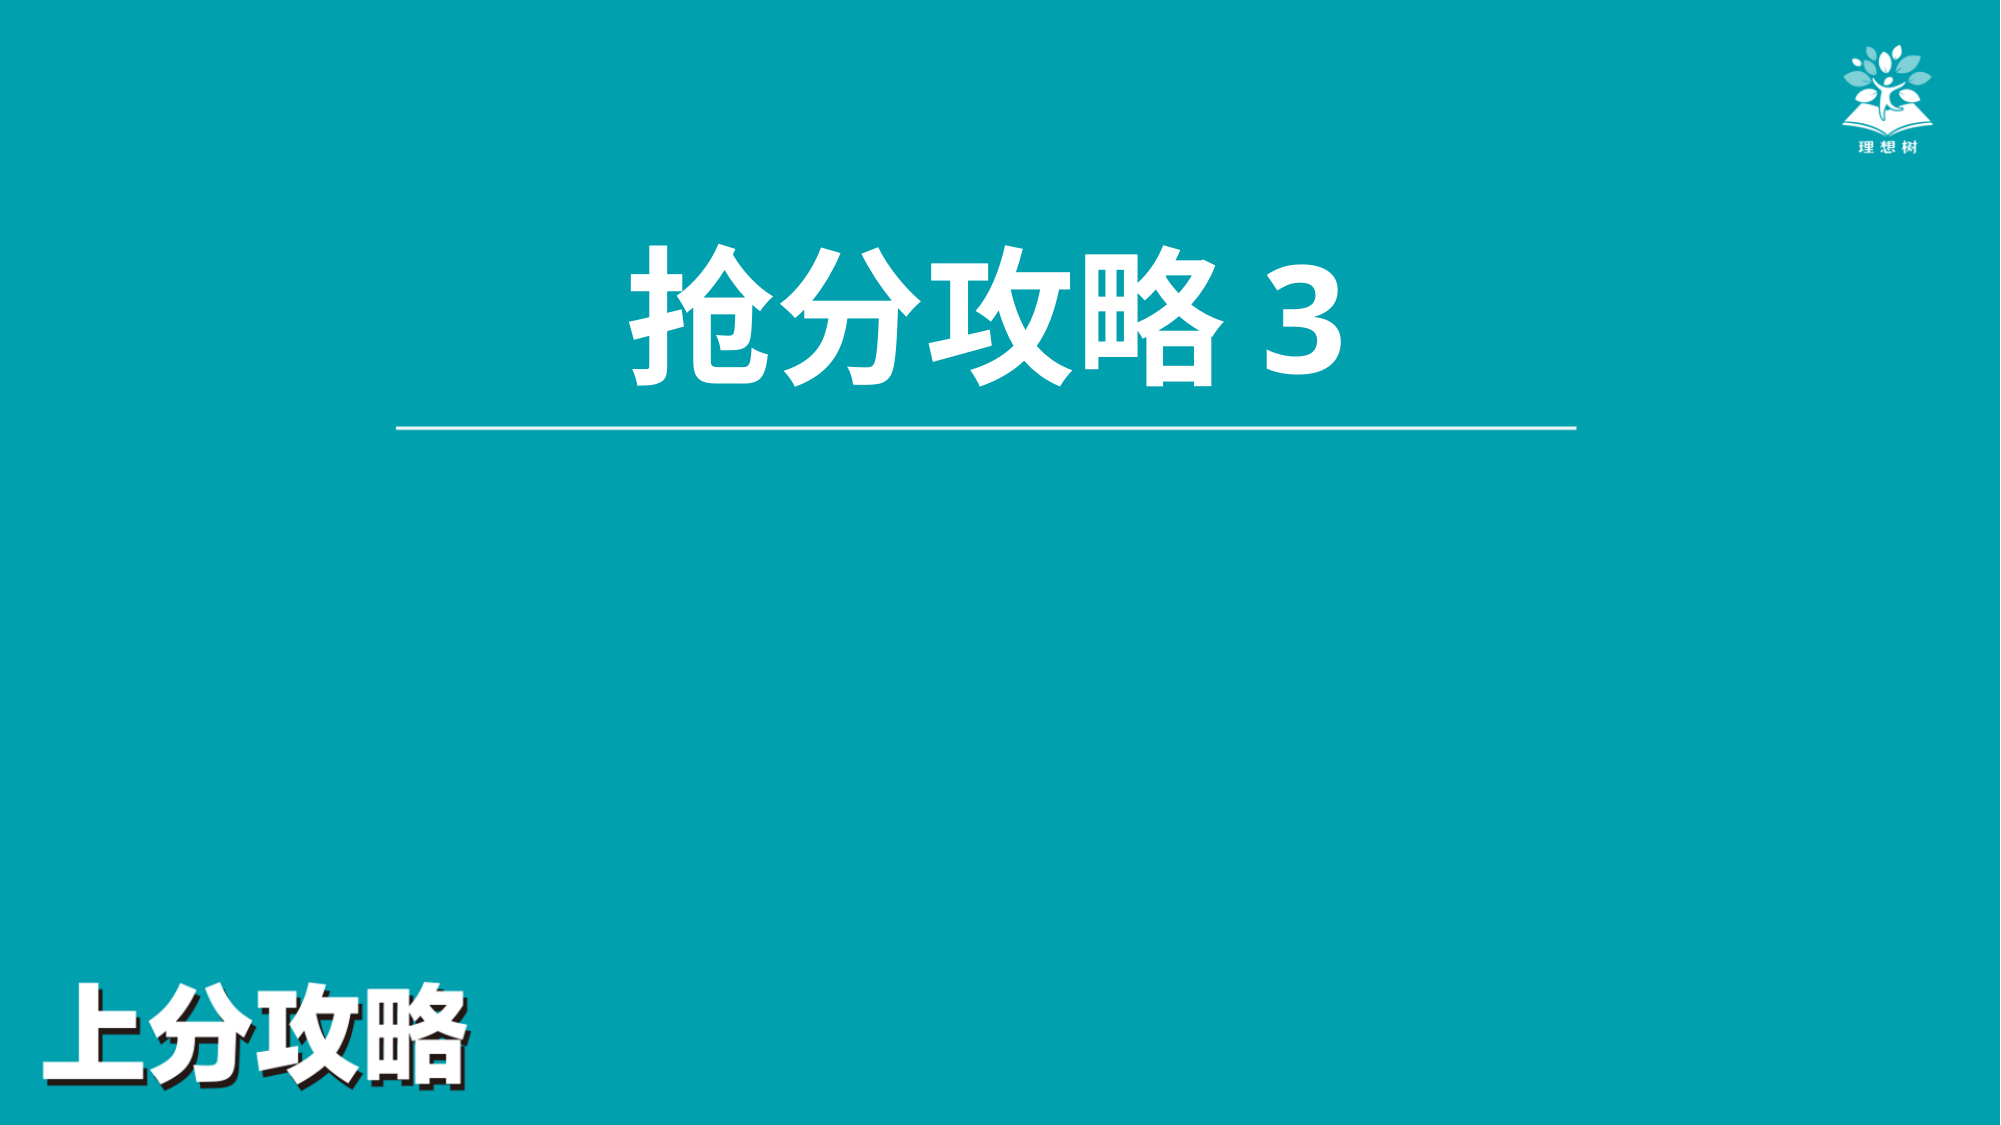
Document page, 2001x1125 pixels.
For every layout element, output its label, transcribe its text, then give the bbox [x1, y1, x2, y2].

picture [0, 0, 2000, 1125]
text_box 抢分攻略3 [395, 206, 1577, 414]
